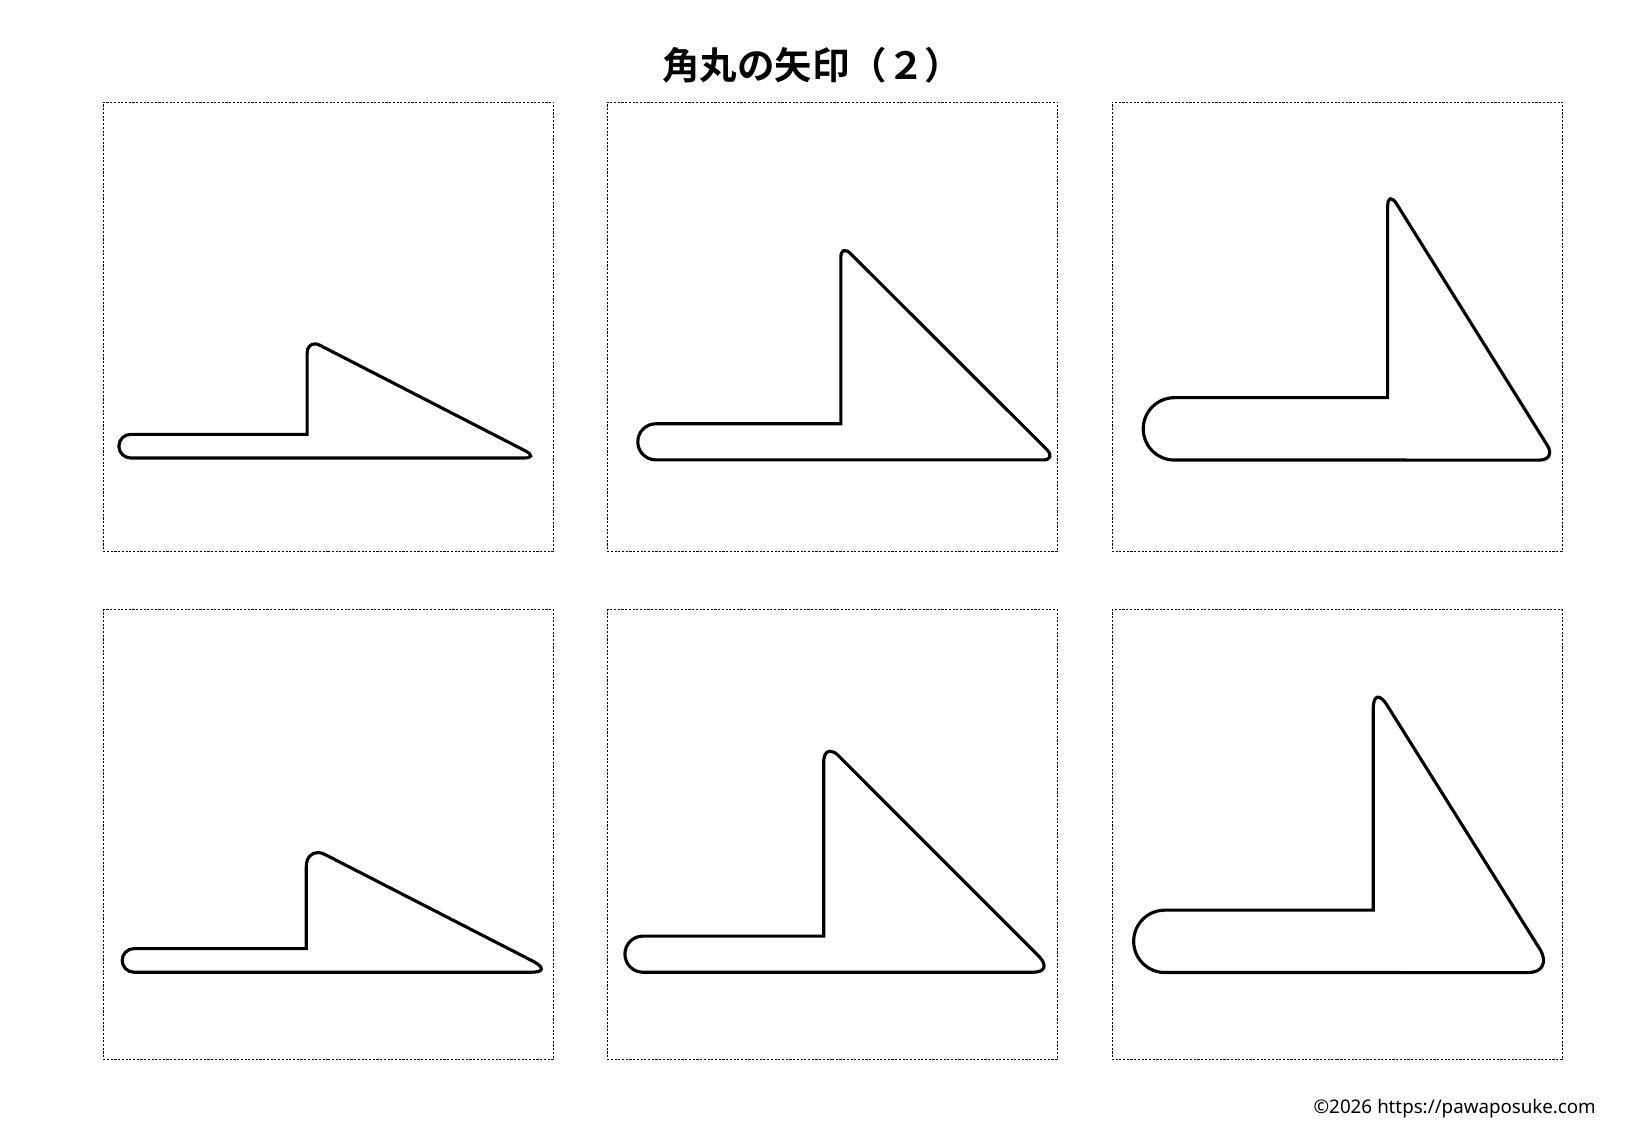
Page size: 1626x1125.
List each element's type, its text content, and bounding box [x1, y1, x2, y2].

text_box [118, 343, 531, 459]
text_box [624, 751, 1045, 973]
text_box 角丸の矢印（２） [647, 34, 978, 95]
text_box [122, 852, 542, 973]
text_box [1143, 198, 1550, 461]
text_box [1133, 697, 1544, 973]
text_box [637, 250, 1050, 460]
